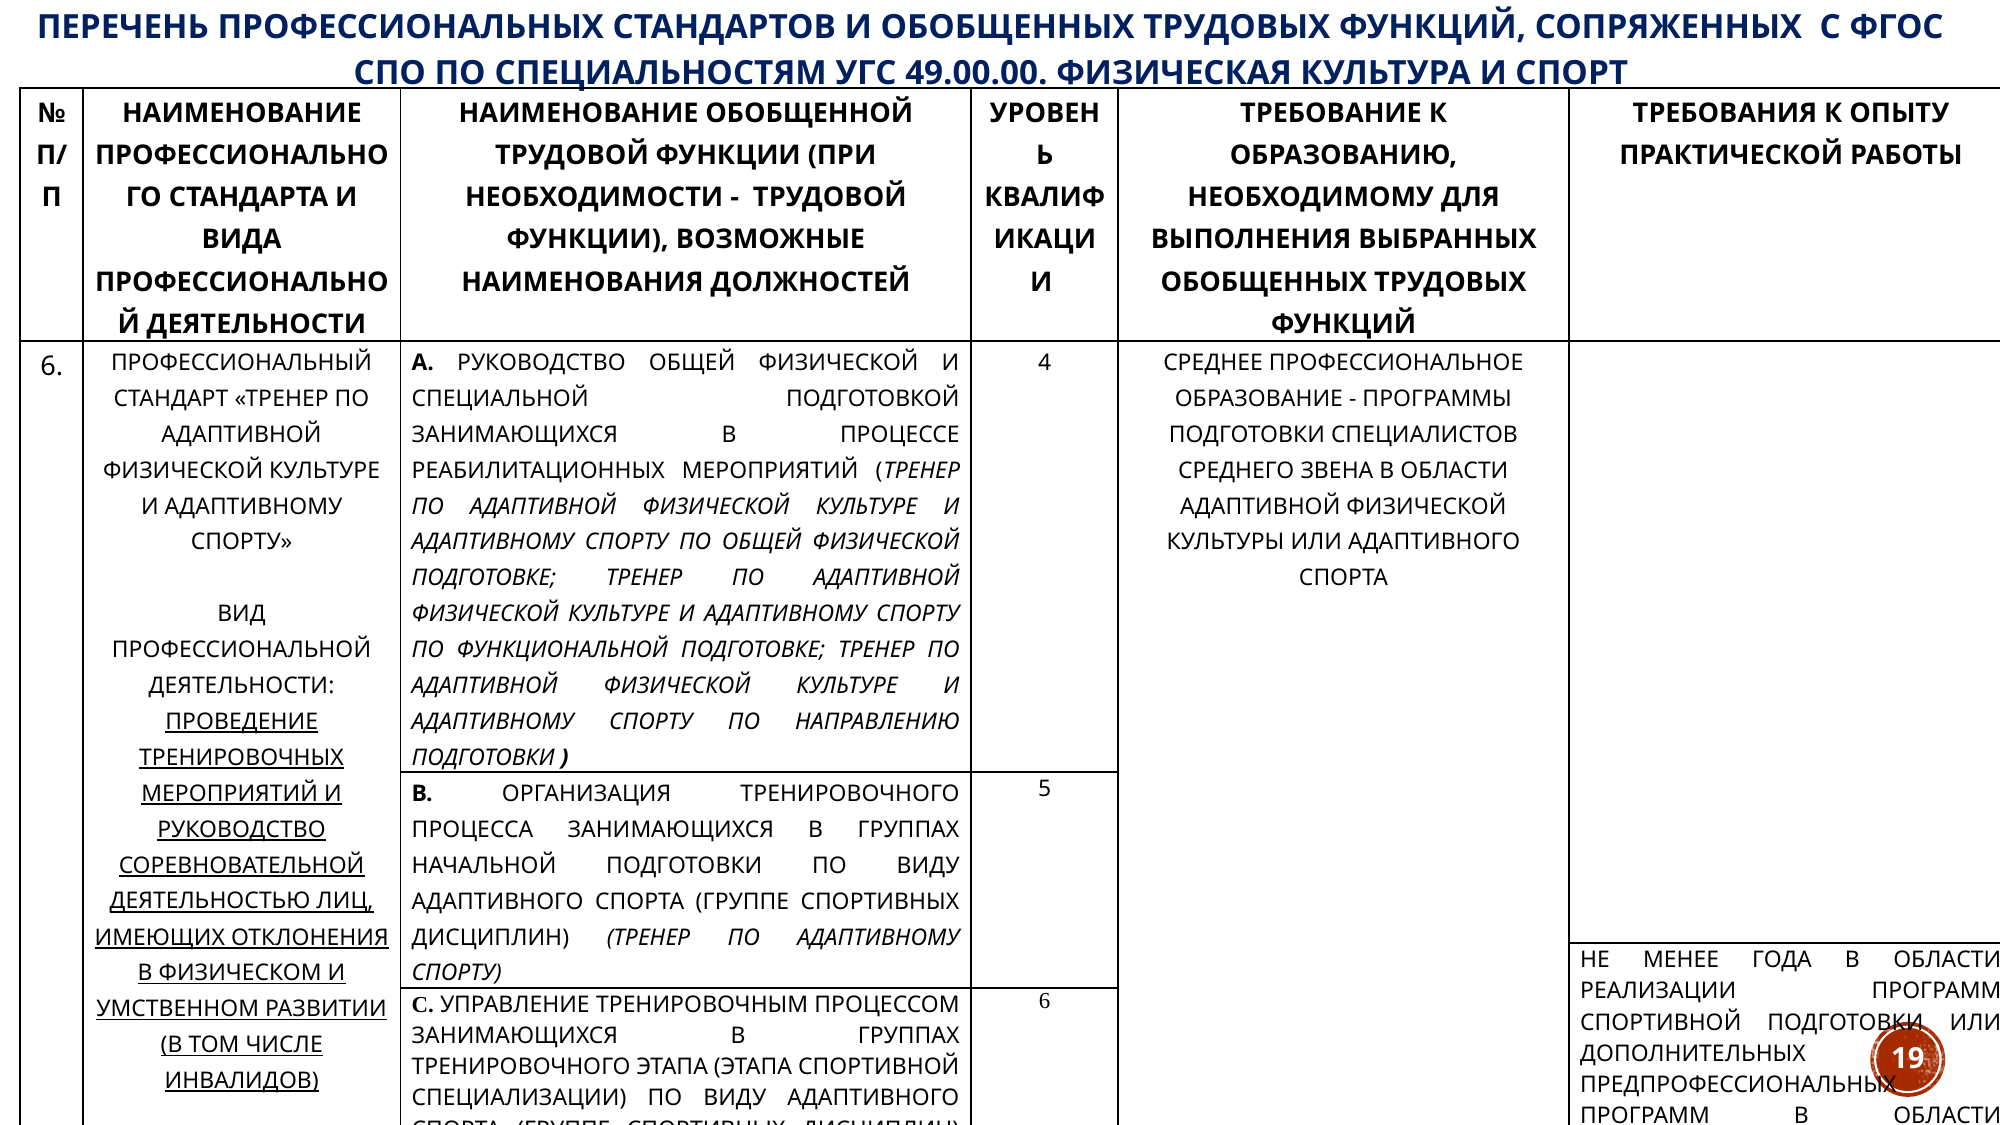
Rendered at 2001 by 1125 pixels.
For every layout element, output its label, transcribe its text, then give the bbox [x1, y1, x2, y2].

table_cell С. Управление тренировочным процессом занимающихся в группах тренировочного этапа (этапа спортивной специализации) по виду адаптивного спорта (группе спортивных дисциплин) (тренер по виду адаптивного спорта (группе спортивных дисциплин) (тренер по виду адаптивного спорта (группе спортивных дисциплин) [401, 989, 970, 1125]
table_header № п/п [21, 89, 82, 340]
table_cell [1570, 342, 2000, 942]
table_header Уровень квалификации [972, 89, 1117, 340]
table_header Требования к опыту практической работы [1570, 89, 2000, 340]
table_cell 6 [972, 989, 1117, 1125]
table_header Наименование обобщенной трудовой функции (при необходимости - трудовой функции), возможные наименования должностей [401, 89, 970, 340]
table_cell Не менее года в области реализации программ спортивной подготовки или дополнительных предпрофессиональных программ в области физической культуры и спорта или выполнение нормативов на звание мастер спорта России либо наличие квалификационной категории [1570, 944, 2000, 1125]
table_cell Профессиональный стандарт «Тренер по адаптивной физической культуре и адаптивному спорту» Вид профессиональной деятельности: Проведение тренировочных мероприятий и руководство соревновательной деятельностью лиц, имеющих отклонения в физическом и умственном развитии (в том числе инвалидов) [84, 342, 400, 1125]
table_cell Среднее профессиональное образование - программы подготовки специалистов среднего звена в области адаптивной физической культуры или адаптивного спорта [1119, 342, 1568, 1125]
table_cell А. Руководство общей физической и специальной подготовкой занимающихся в процессе реабилитационных мероприятий (тренер по адаптивной физической культуре и адаптивному спорту по общей физической подготовке; тренер по адаптивной физической культуре и адаптивному спорту по функциональной подготовке; тренер по адаптивной физической культуре и адаптивному спорту по направлению подготовки ) [401, 342, 970, 771]
table_cell 5 [972, 773, 1117, 987]
table_header Наименование профессионального стандарта и вида профессиональной деятельности [84, 89, 400, 340]
table_cell 4 [972, 342, 1117, 771]
table_cell В. Организация тренировочного процесса занимающихся в группах начальной подготовки по виду адаптивного спорта (группе спортивных дисциплин) (тренер по адаптивному спорту) [401, 773, 970, 987]
table_cell 6. [21, 342, 82, 1125]
table_header Требование к образованию, необходимому для выполнения выбранных обобщенных трудовых функций [1119, 89, 1568, 340]
title Перечень профессиональных стандартов и обобщенных трудовых функций, сопряженных с ФГОС СПО по специальностям УГС 49.00.00. Физическая культура и спорт [0, 0, 1984, 118]
